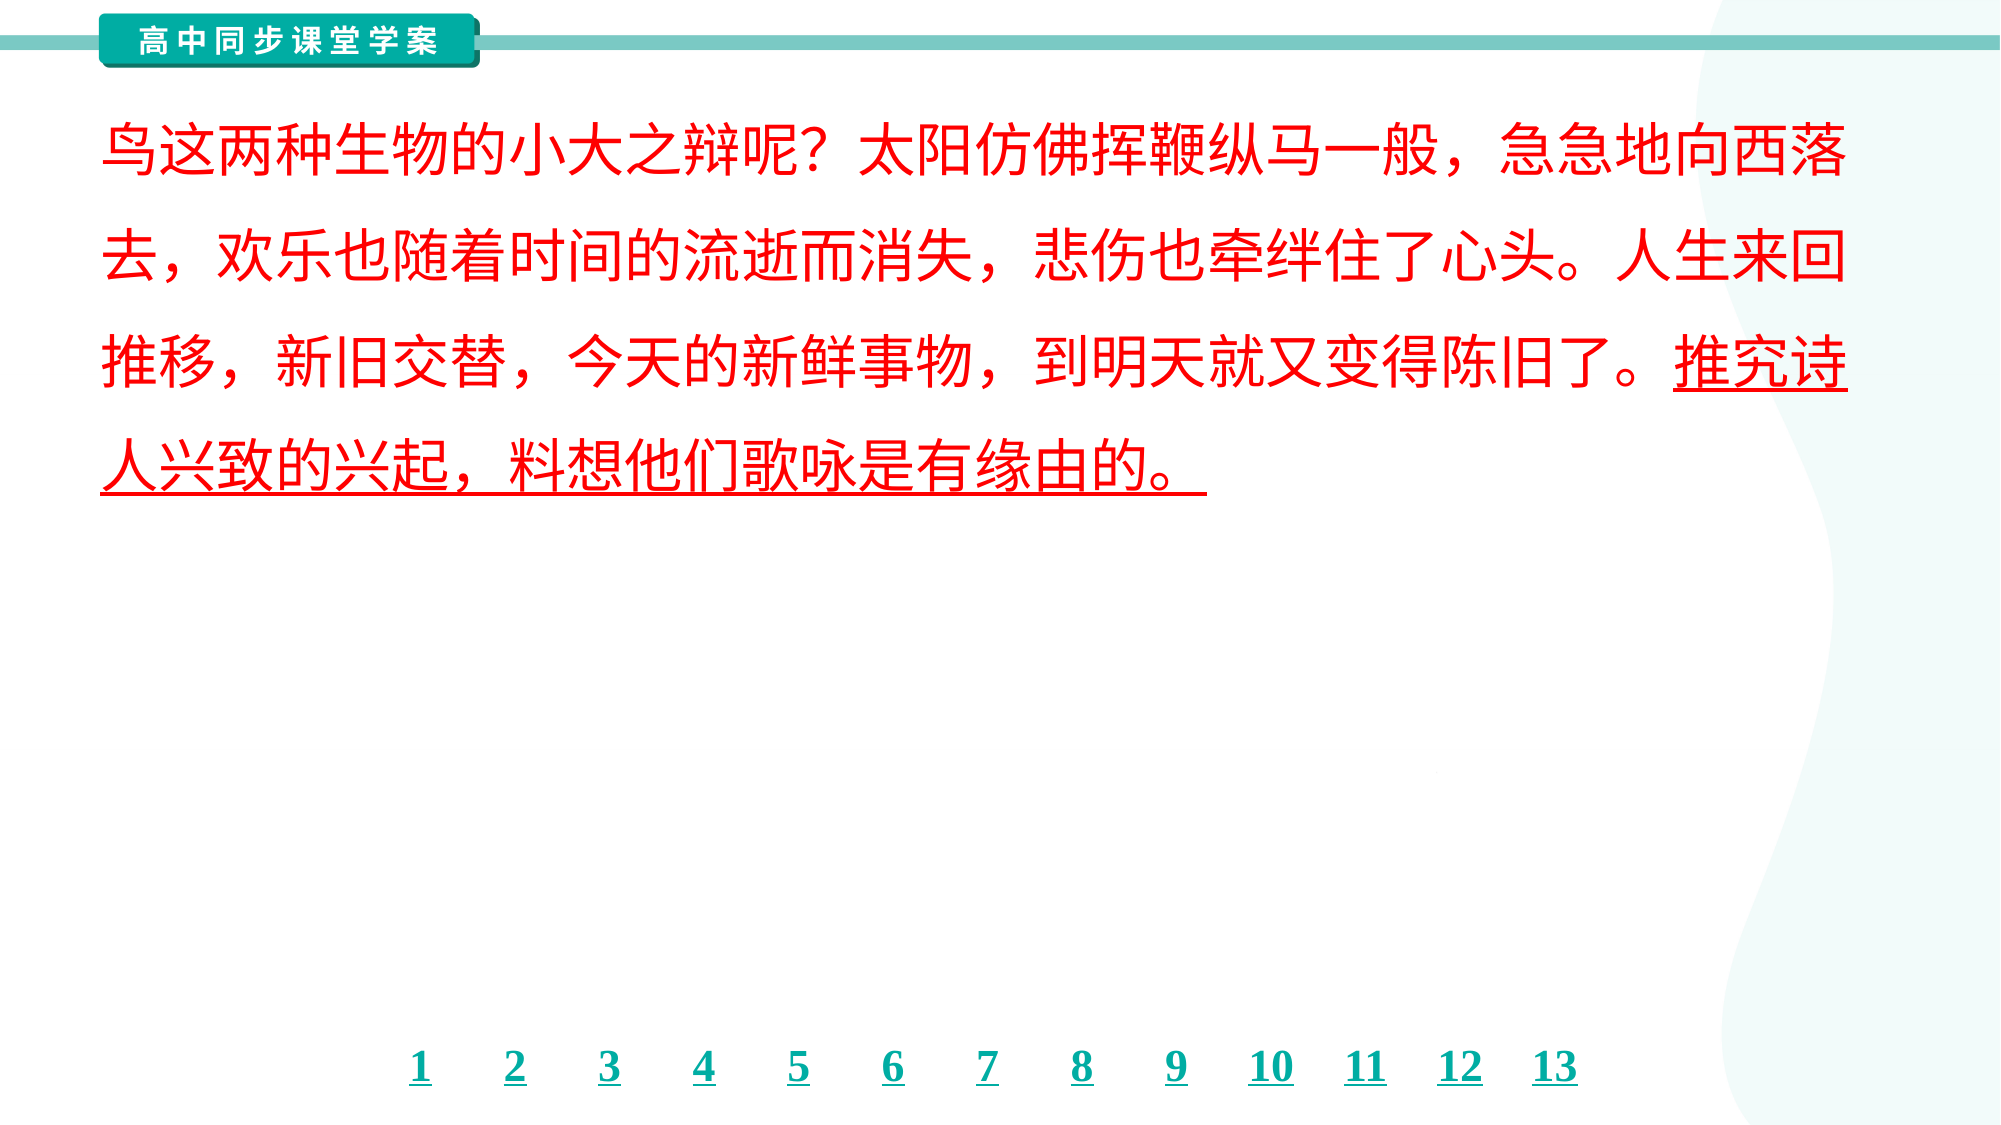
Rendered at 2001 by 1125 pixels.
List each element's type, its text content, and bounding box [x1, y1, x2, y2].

text_box 鸟这两种生物的小大之辩呢？太阳仿佛挥鞭纵马一般，急急地向西落 去，欢乐也随着时间的流逝而消失，悲伤也牵绊住了心头。人生来回 推移，新旧交替，今天的新鲜事物，到明天就又变得陈旧了。推究诗 人兴致的兴起，料想他们歌咏是有缘由的。 [100, 76, 1899, 489]
picture [0, 0, 2000, 1125]
